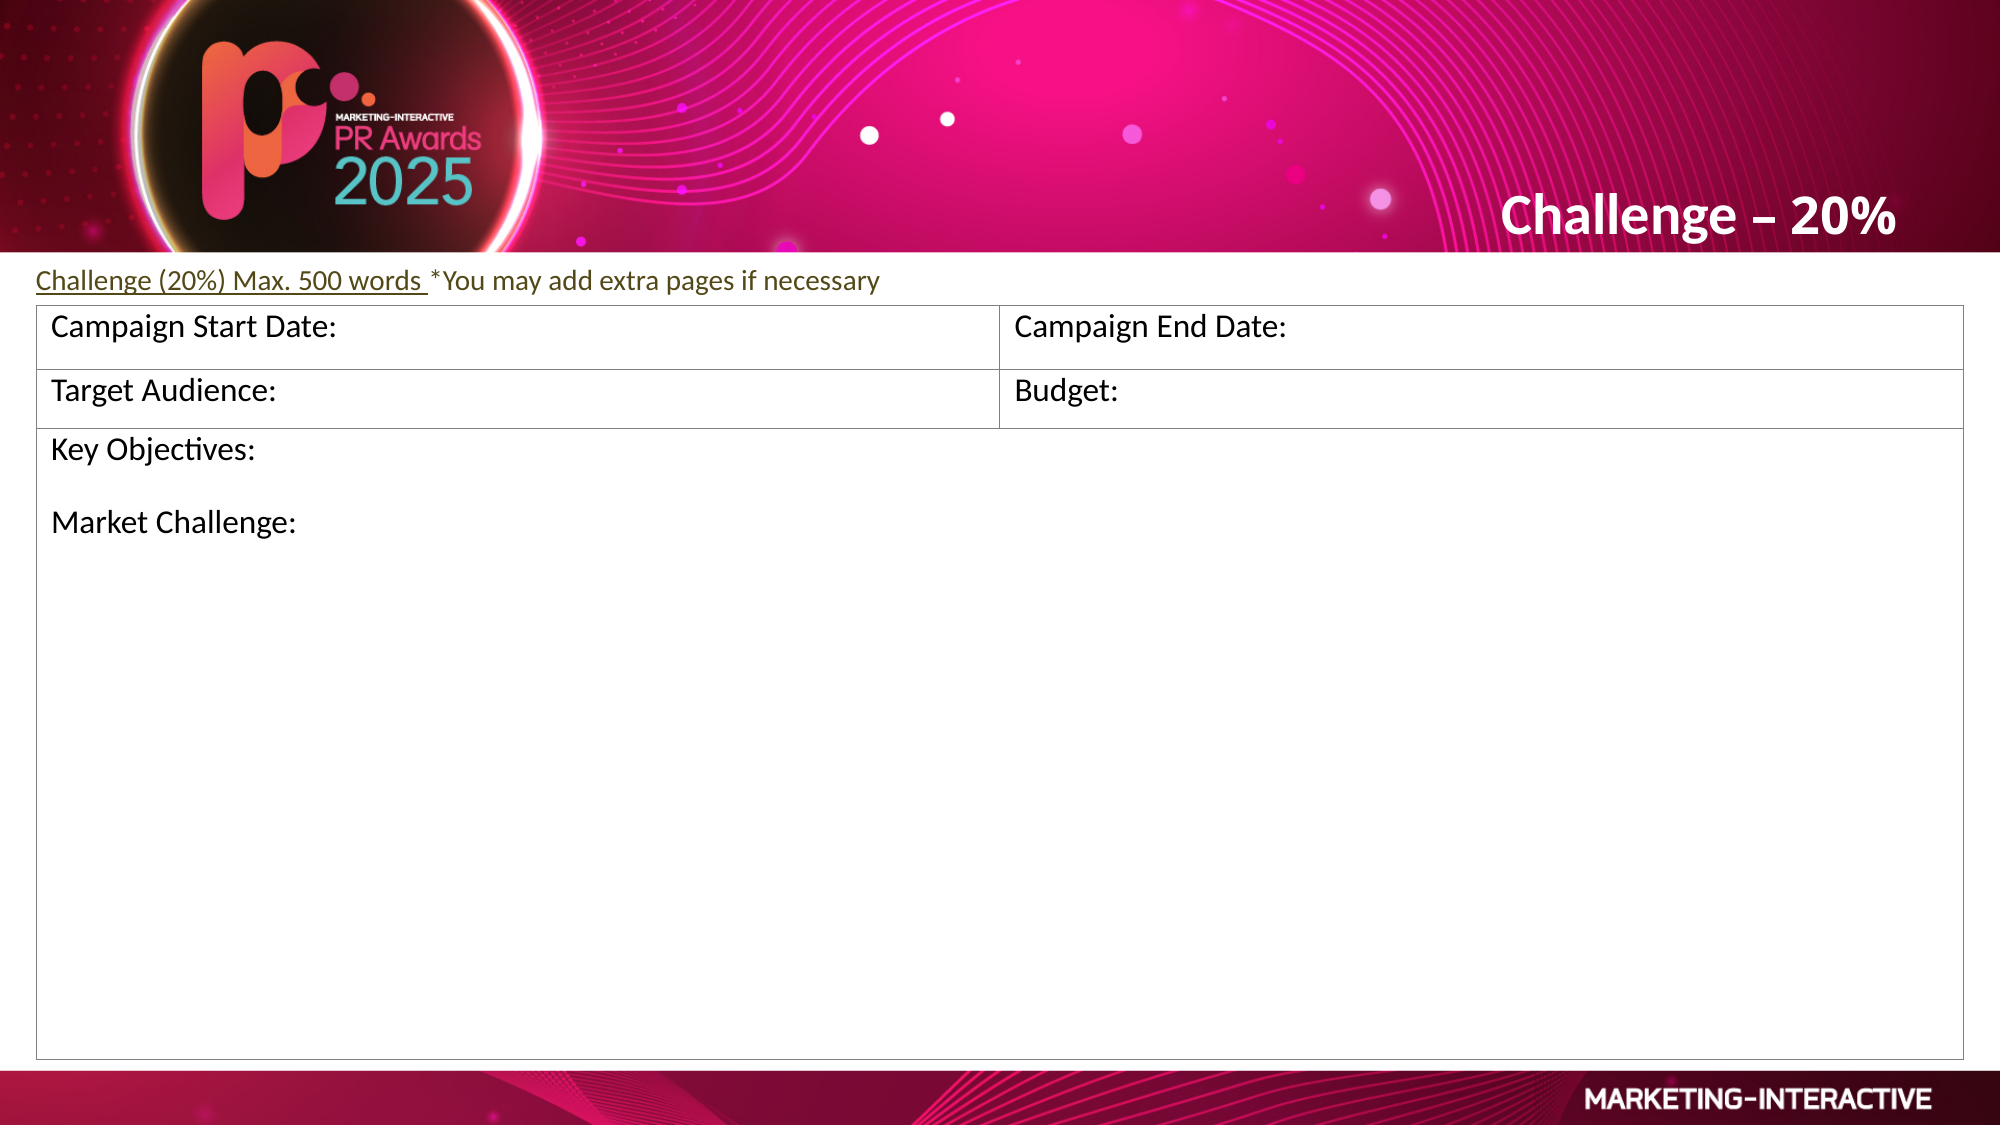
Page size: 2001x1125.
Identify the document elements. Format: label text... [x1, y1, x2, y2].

picture [0, 0, 2000, 1125]
table_cell Budget: [1000, 370, 1963, 428]
table_header Campaign End Date: [1000, 306, 1963, 369]
table_header Campaign Start Date: [37, 306, 999, 369]
text_box Challenge – 20% [1486, 167, 2000, 255]
table_cell Key Objectives: Market Challenge: [37, 429, 1963, 1059]
table_cell Target Audience: [37, 370, 999, 428]
text_box Challenge (20%) Max. 500 words *You may add extra pages if necessary [21, 254, 1187, 305]
